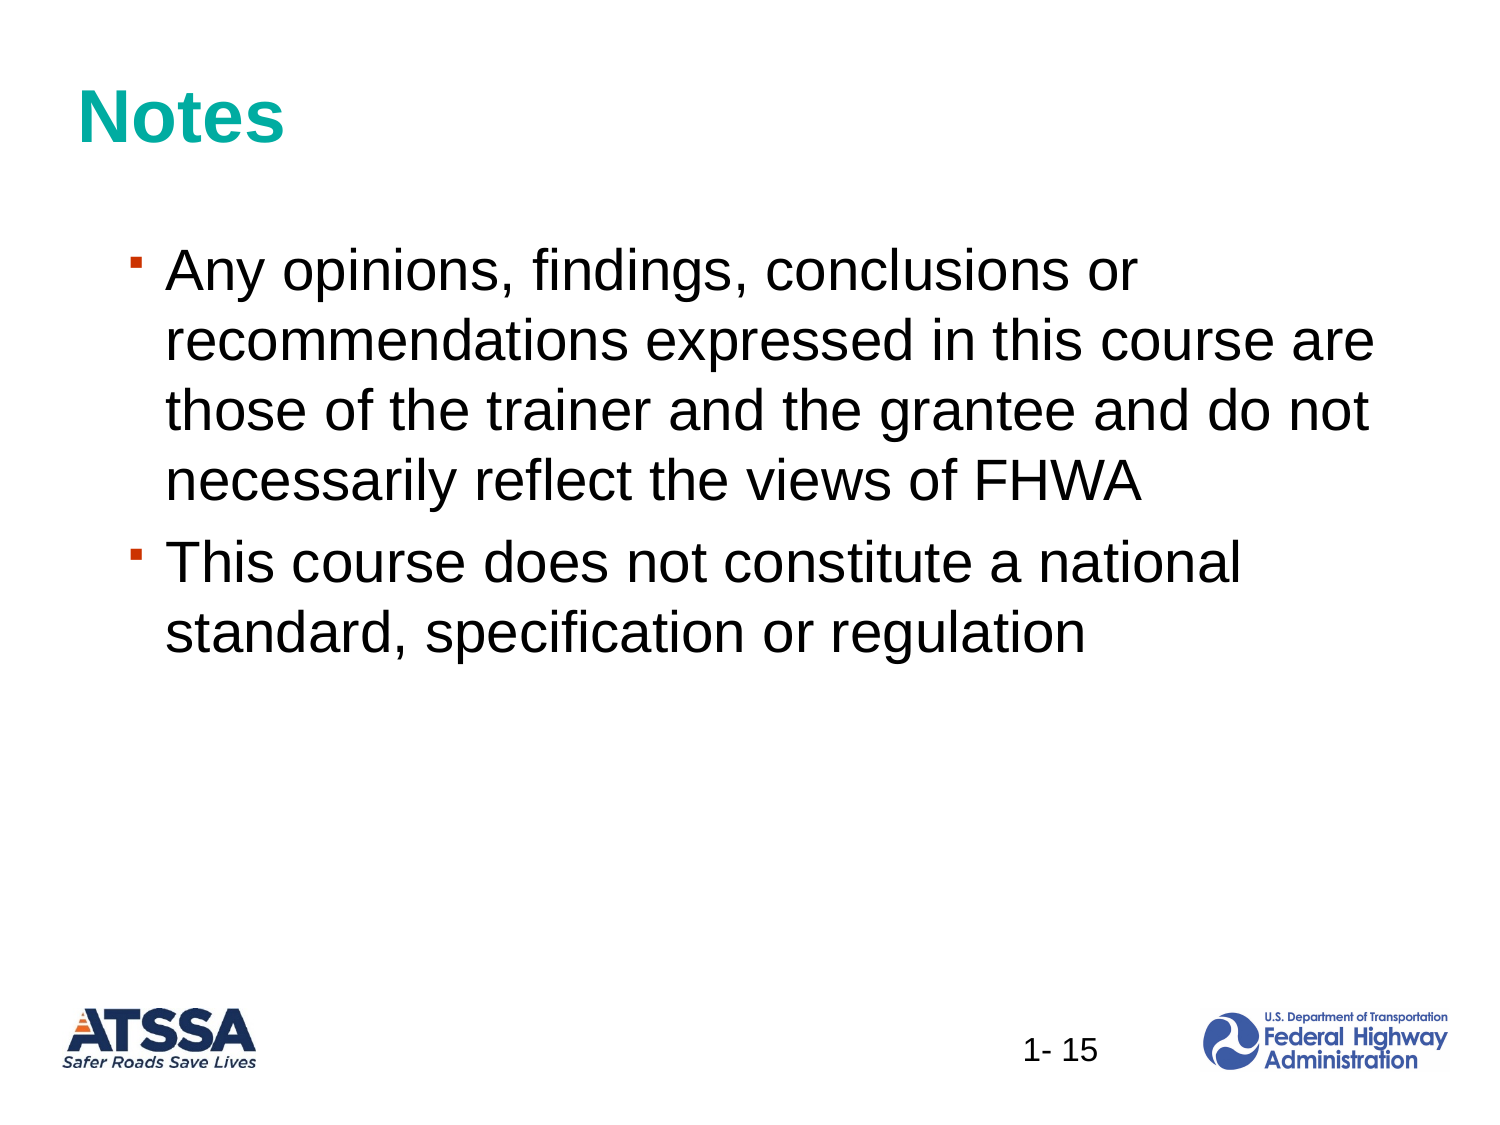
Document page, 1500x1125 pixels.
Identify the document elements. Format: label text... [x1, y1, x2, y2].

picture [1200, 1008, 1450, 1072]
picture [62, 1008, 256, 1068]
title Notes [62, 0, 1425, 225]
list Any opinions, findings, conclusions or recommendations expressed in this course are those of the trainer and the grantee and do not necessarily reflect the views of FHWA This course does not constitute a national standard, specification or regulation [112, 224, 1413, 943]
